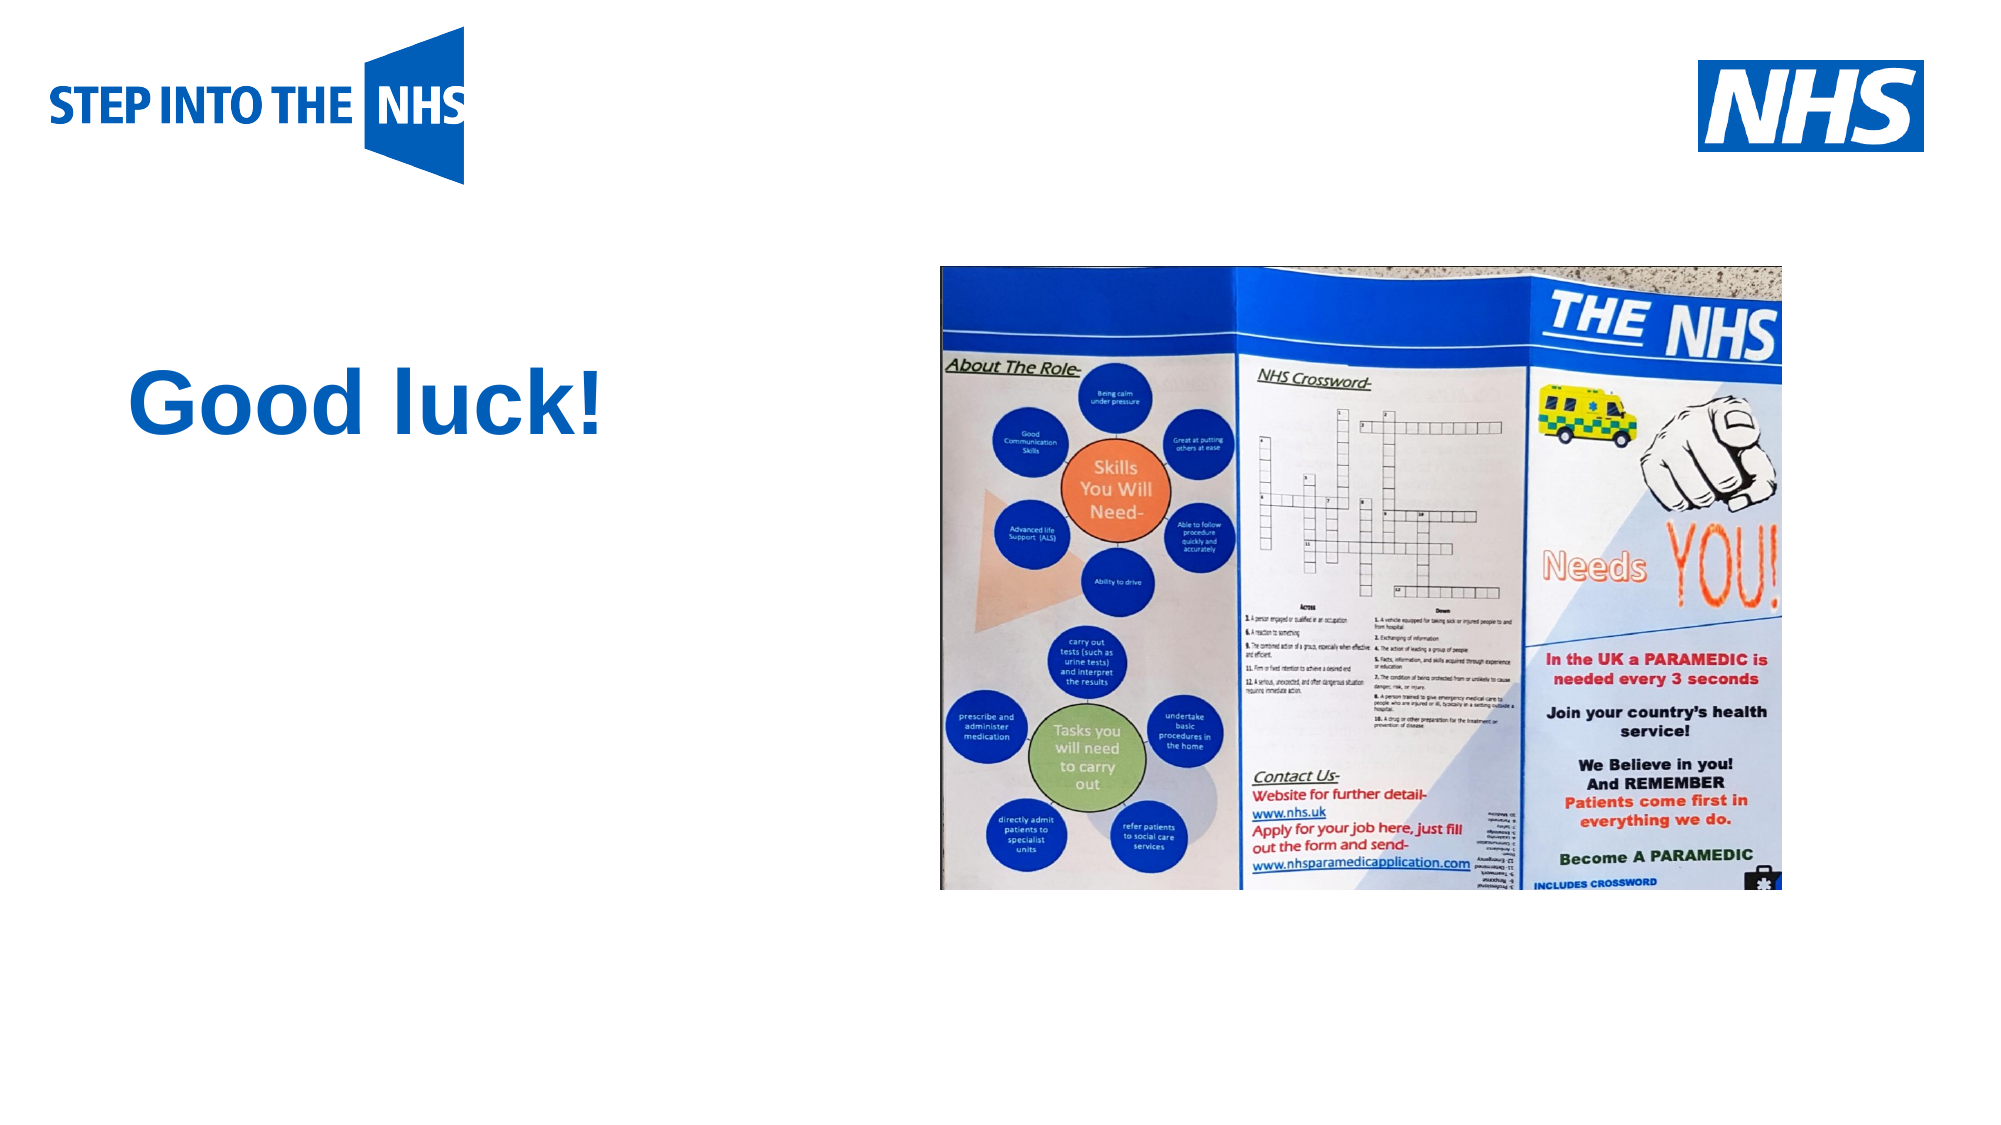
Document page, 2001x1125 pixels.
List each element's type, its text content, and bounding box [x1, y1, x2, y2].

picture [940, 266, 1782, 890]
list Good luck! [112, 235, 1912, 835]
picture [1697, 60, 1924, 152]
picture [50, 26, 464, 185]
